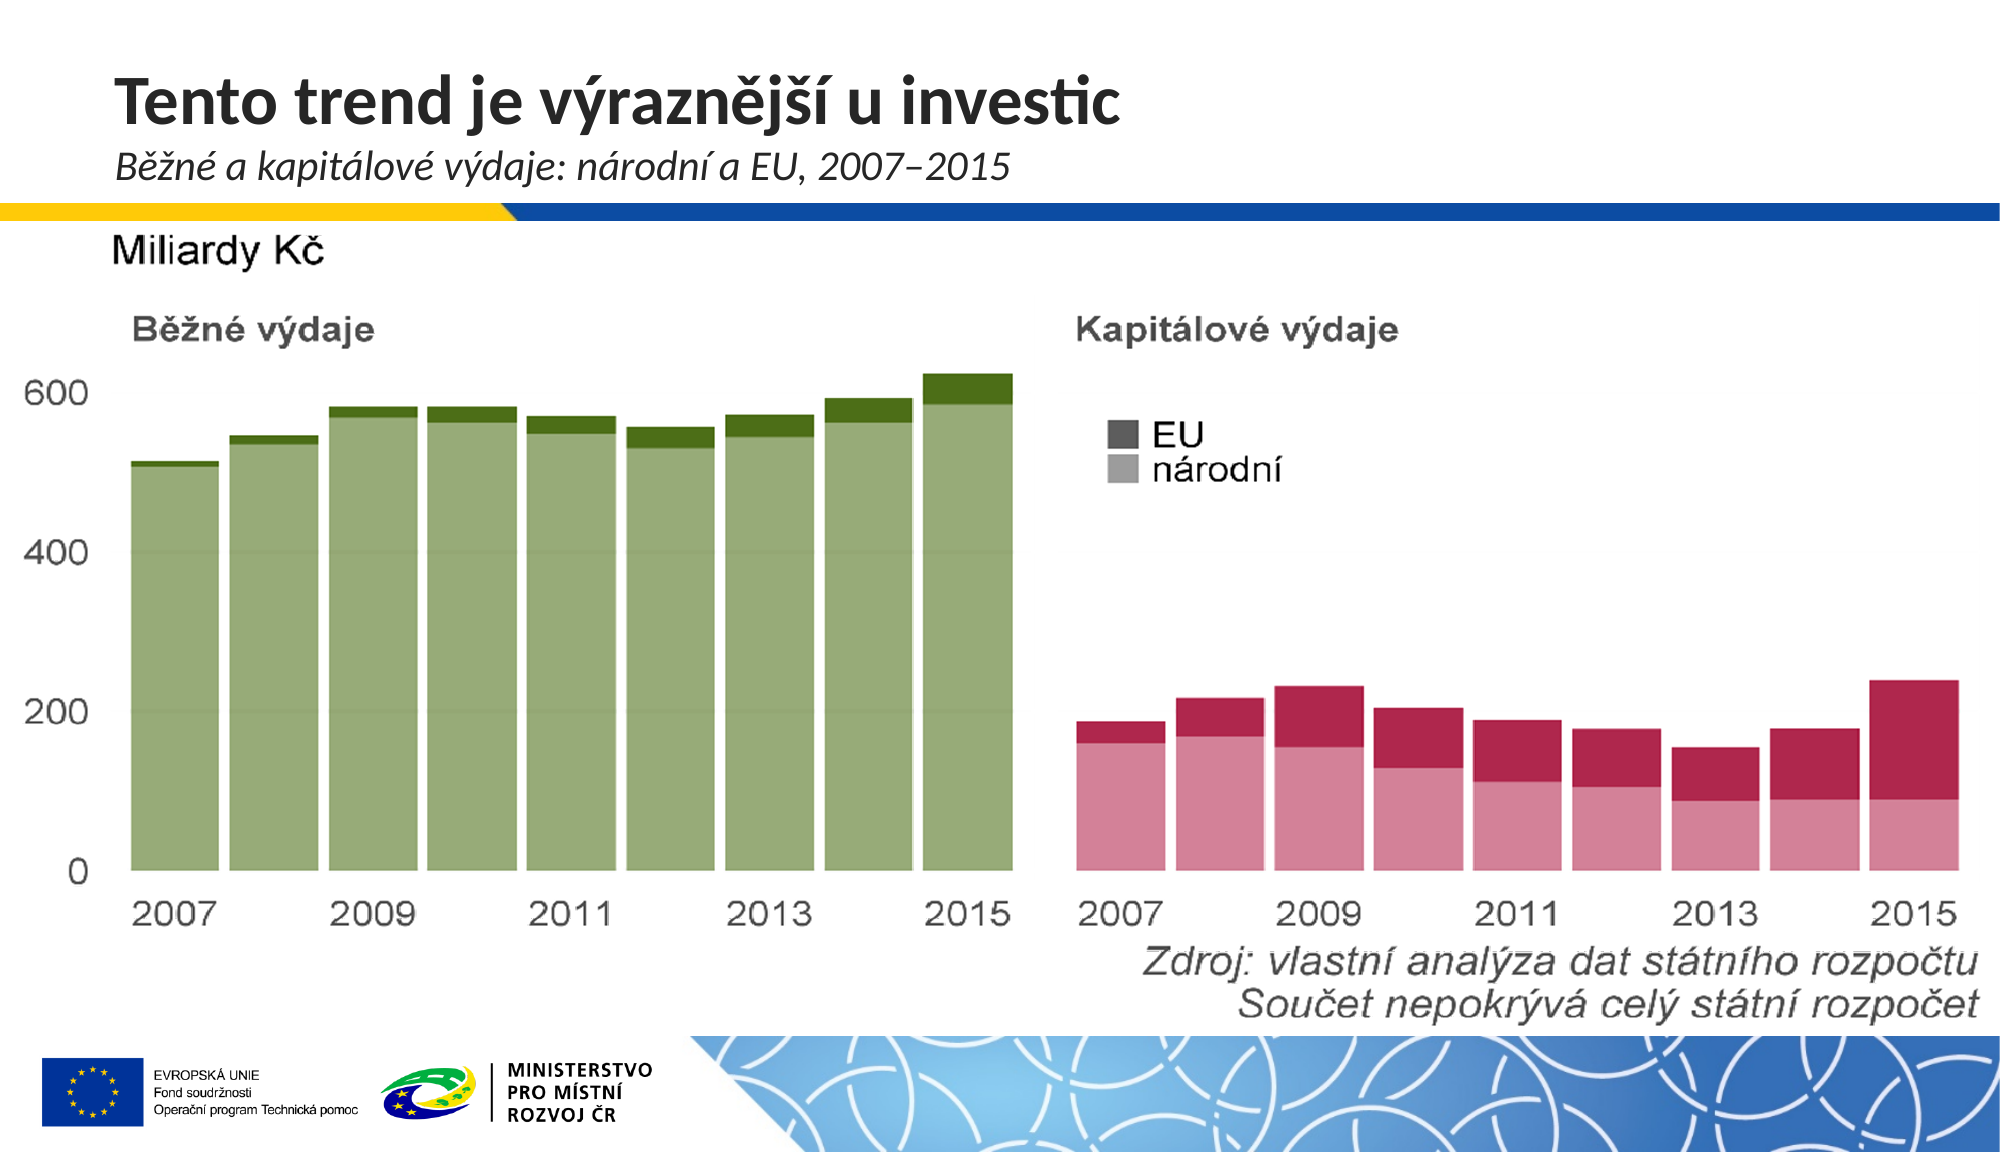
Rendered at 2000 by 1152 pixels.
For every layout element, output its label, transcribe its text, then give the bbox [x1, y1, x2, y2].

title Tento trend je výraznější u investic Běžné a kapitálové výdaje: národní a EU, 2007–2015 [99, 46, 1900, 198]
picture [0, 233, 2000, 1152]
picture [0, 203, 2000, 221]
